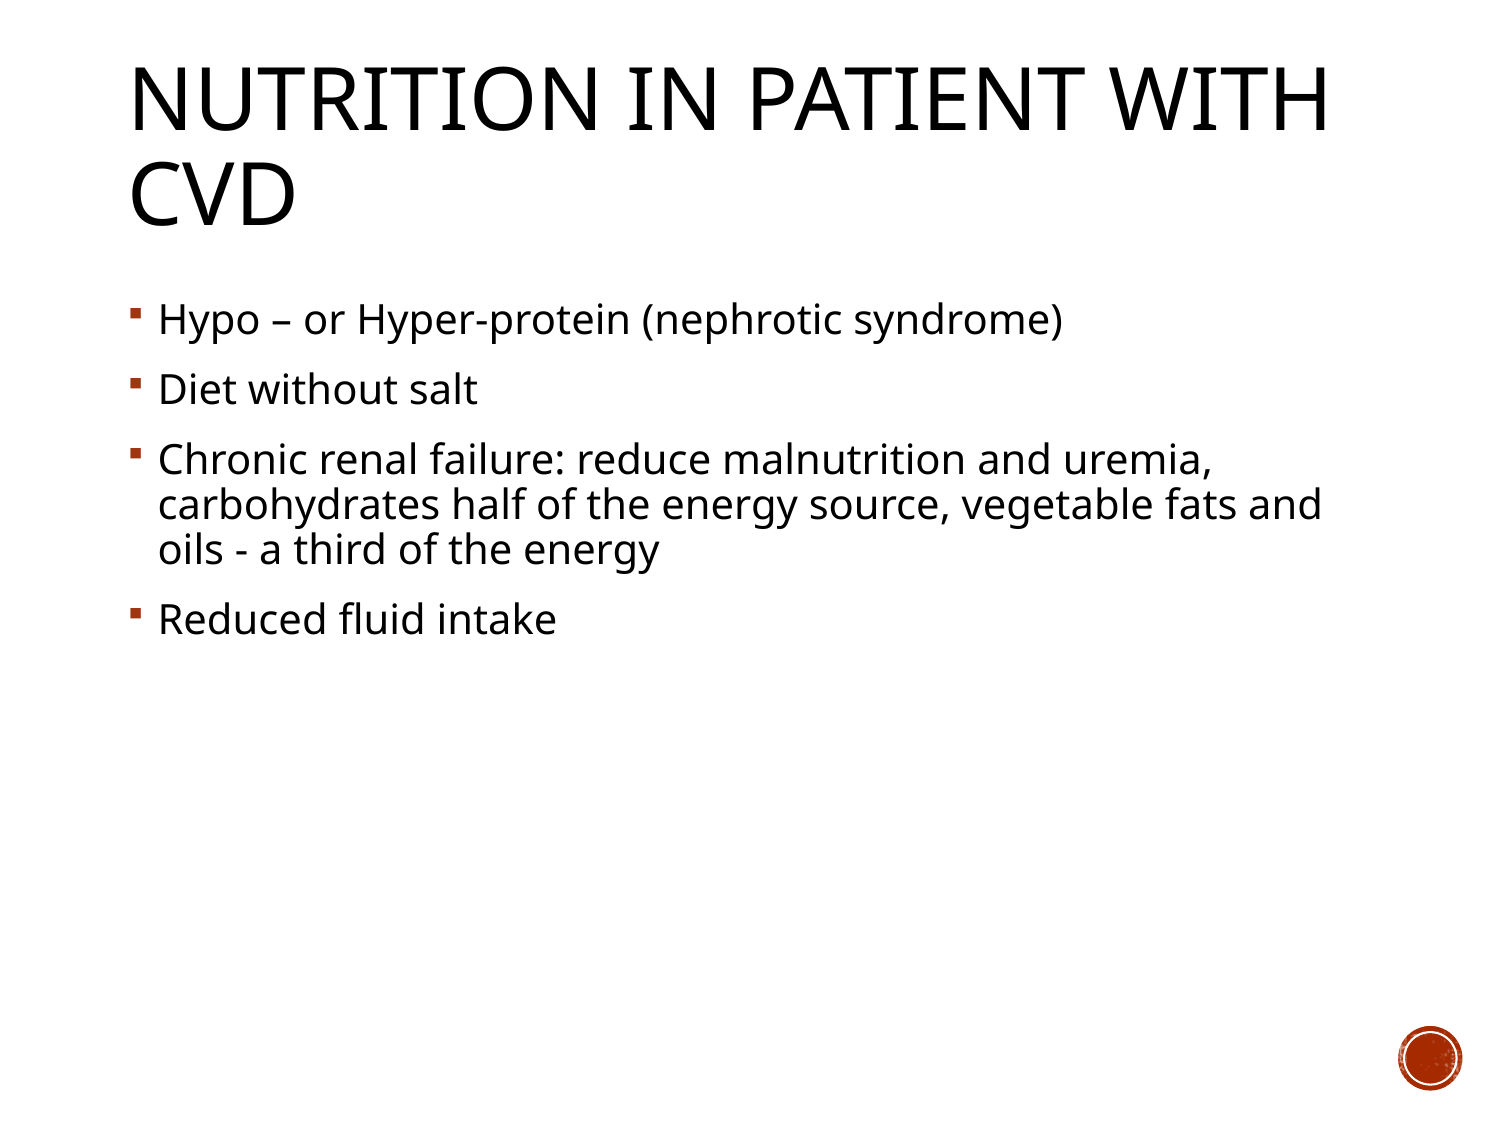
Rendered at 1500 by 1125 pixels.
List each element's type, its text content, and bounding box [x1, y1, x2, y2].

list Hypo – or Hyper-protein (nephrotic syndrome) Diet without salt Chronic renal failure: reduce malnutrition and uremia, carbohydrates half of the energy source, vegetable fats and oils - a third of the energy Reduced fluid intake [112, 290, 1388, 1013]
title Nutrition in patient with CVD [112, 79, 1388, 220]
